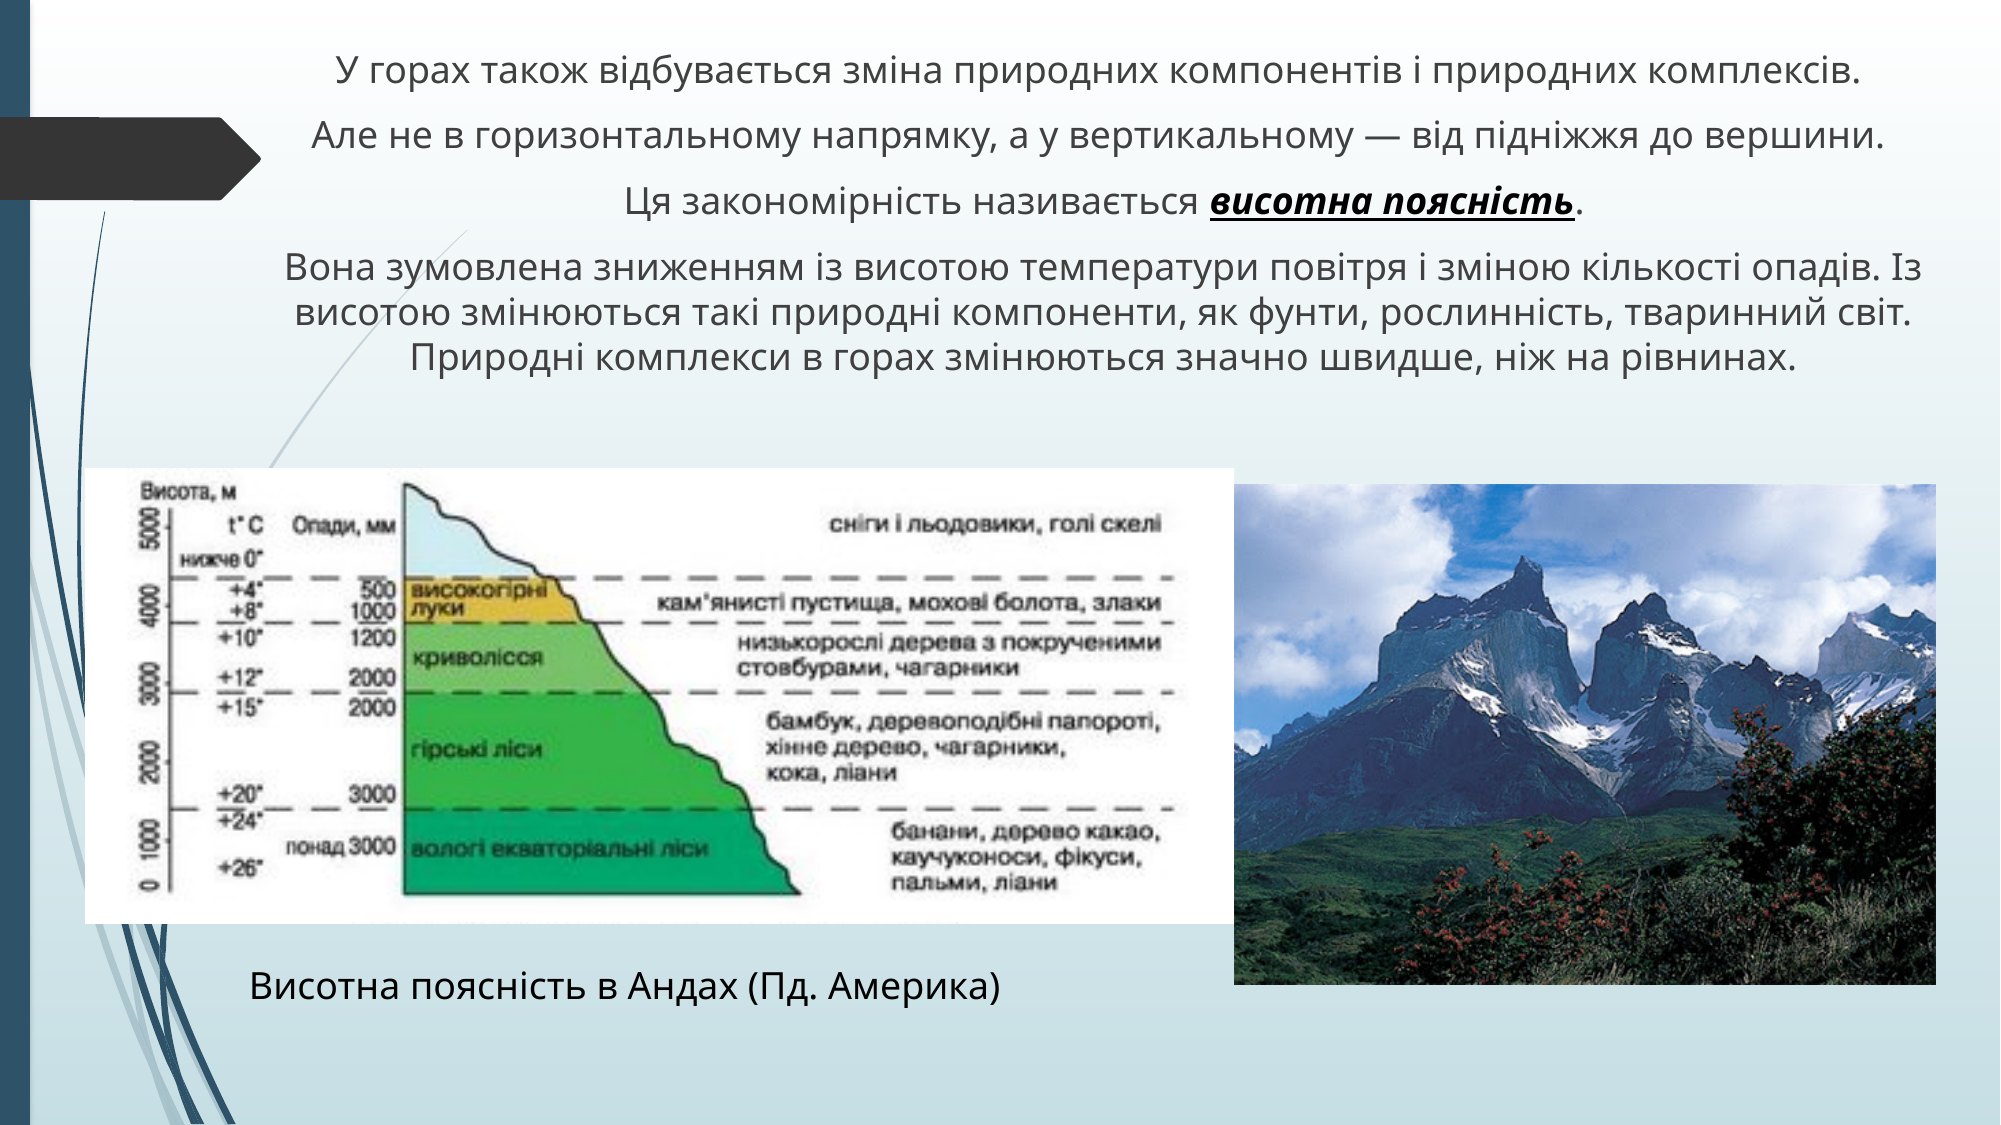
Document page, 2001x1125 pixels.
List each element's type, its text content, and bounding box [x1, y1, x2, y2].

picture [84, 467, 1936, 985]
list У горах також відбувається зміна природних компонентів і природних комплексів. Але не в горизонтальному напрямку, а у вертикальному — від підніжжя до вершини. Ця закономір­ність називається висотна поясність. Вона зумовлена зниженням із висотою температури повітря і зміною кількості опадів. Із висотою змінюються такі природні компоненти, як фунти, рослинність, тваринний світ. Природні комплекси в горах змінюються значно швидше, ніж на рівнинах. [250, 37, 1958, 659]
text_box Висотна поясність в Андах (Пд. Америка) [234, 954, 1235, 1015]
